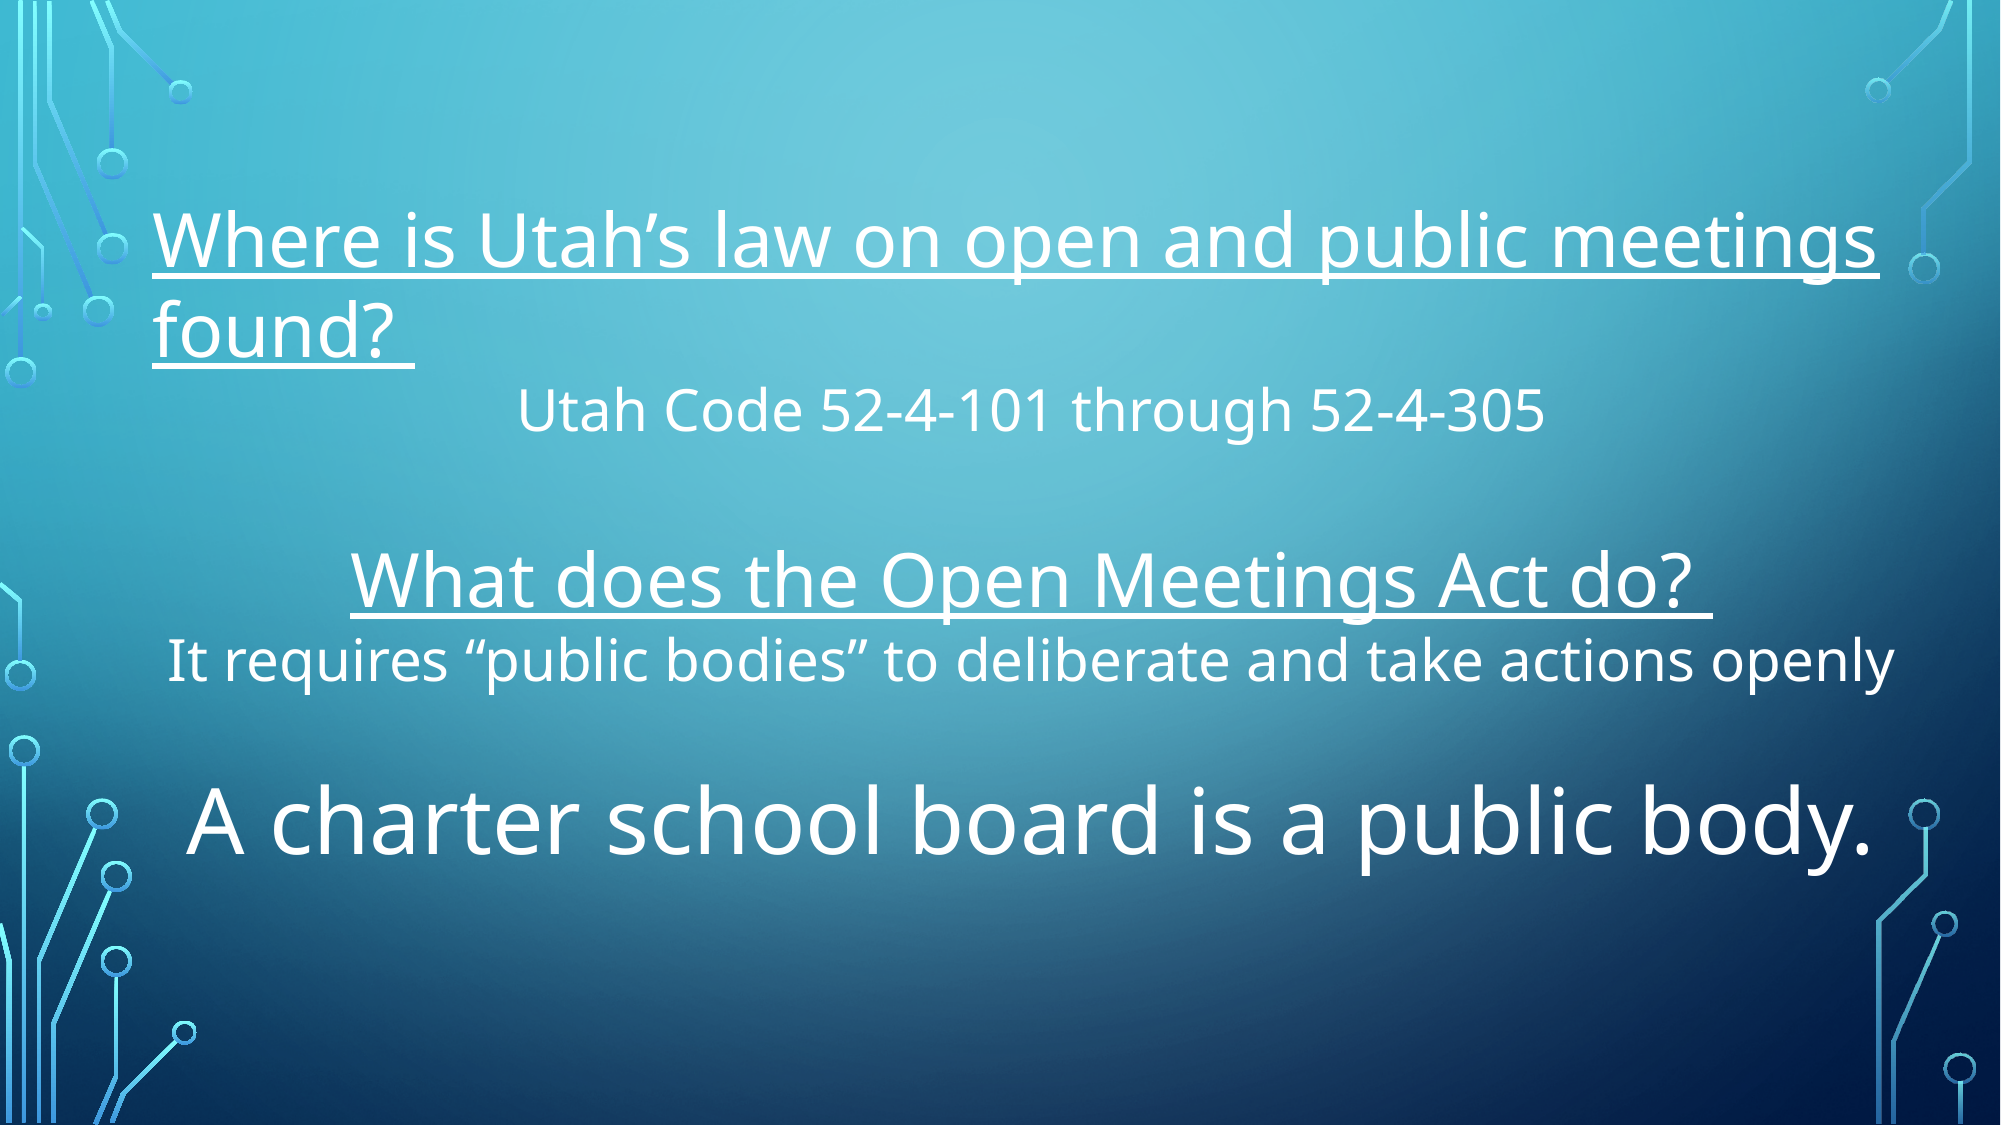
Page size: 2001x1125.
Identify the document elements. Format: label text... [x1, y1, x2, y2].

text_box Where is Utah’s law on open and public meetings found? Utah Code 52-4-101 through 52-4-305 What does the Open Meetings Act do? It requires “public bodies” to deliberate and take actions openly A charter school board is a public body. [137, 185, 1926, 880]
